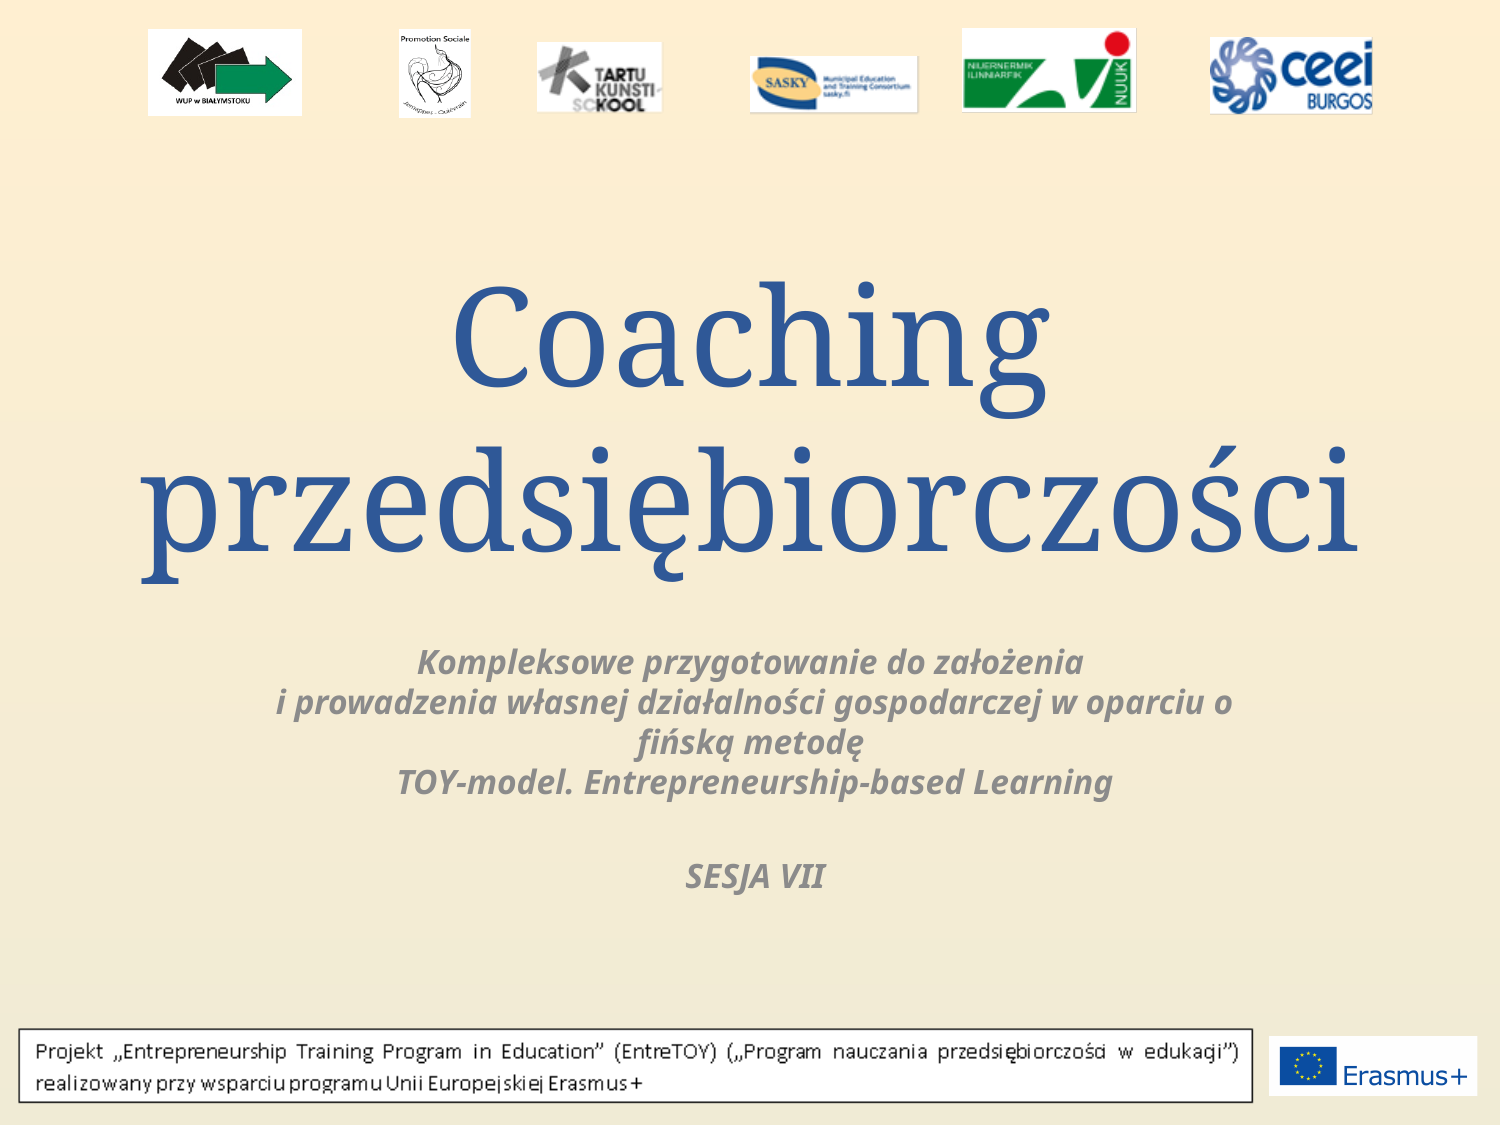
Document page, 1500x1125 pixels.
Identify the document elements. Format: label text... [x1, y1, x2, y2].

picture [962, 28, 1140, 99]
subtitle Kompleksowe przygotowanie do założenia i prowadzenia własnej działalności gospodarczej w oparciu o fińską metodę TOY-model. Entrepreneurship-based Learning SESJA VII [230, 633, 1281, 906]
picture [17, 1027, 1255, 1105]
picture [148, 29, 302, 116]
title Coaching przedsiębiorczości [112, 99, 1388, 587]
picture [1210, 37, 1374, 99]
picture [399, 29, 471, 99]
picture [750, 56, 921, 99]
picture [537, 42, 668, 99]
